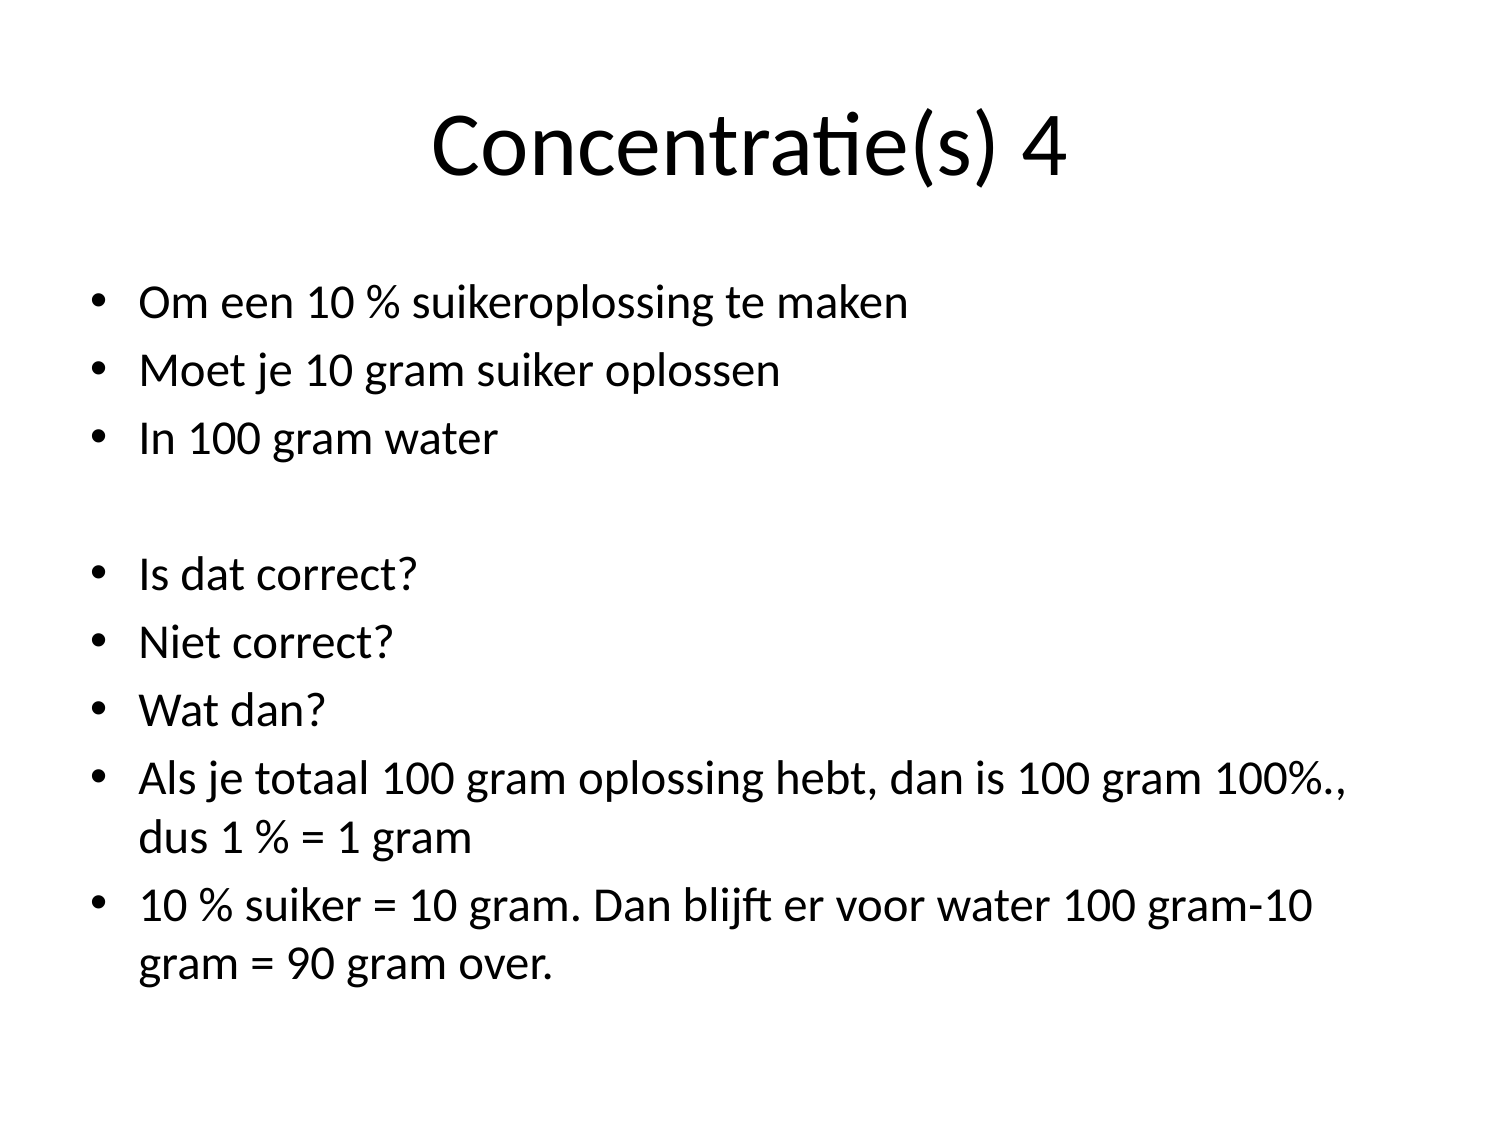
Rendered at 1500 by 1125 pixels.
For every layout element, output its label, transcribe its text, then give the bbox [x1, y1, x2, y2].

list Om een 10 % suikeroplossing te maken Moet je 10 gram suiker oplossen In 100 gram water Is dat correct? Niet correct? Wat dan? Als je totaal 100 gram oplossing hebt, dan is 100 gram 100%., dus 1 % = 1 gram 10 % suiker = 10 gram. Dan blijft er voor water 100 gram-10 gram = 90 gram over. [75, 262, 1425, 1005]
title Concentratie(s) 4 [75, 45, 1425, 233]
